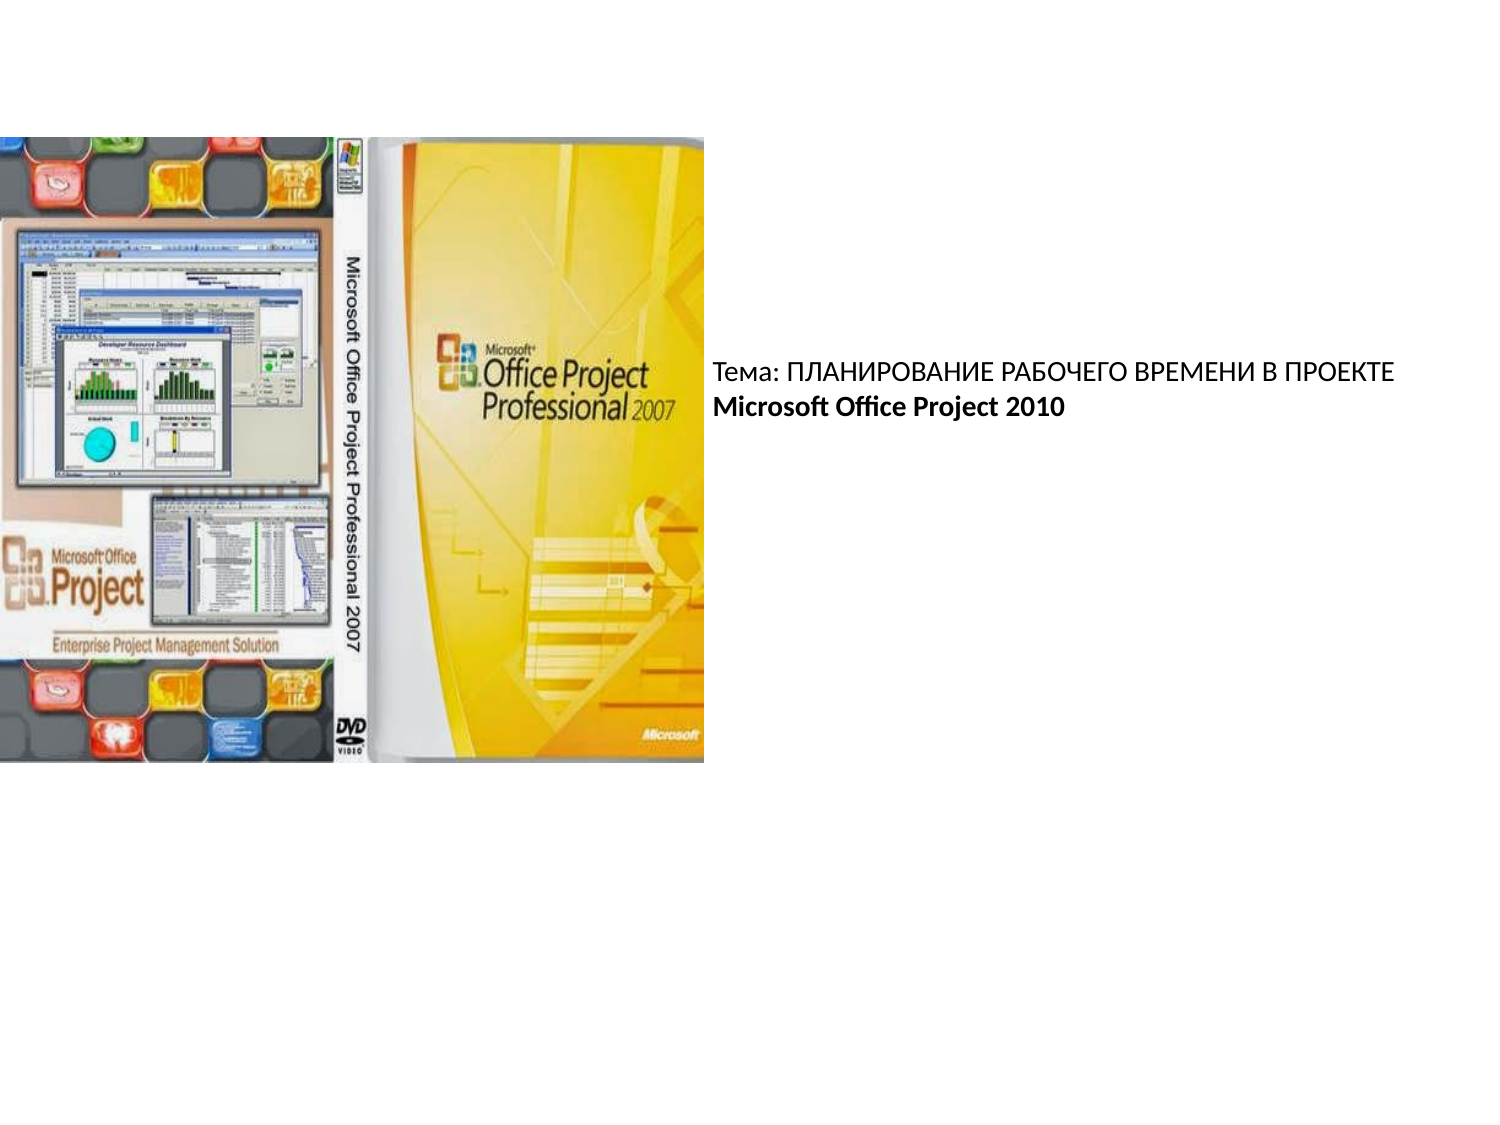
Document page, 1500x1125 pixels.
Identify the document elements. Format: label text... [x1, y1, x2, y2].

picture [0, 136, 704, 763]
title Тема: ПЛАНИРОВАНИЕ РАБОЧЕГО ВРЕМЕНИ В ПРОЕКТЕ Microsoft Office Project 2010 [707, 273, 1483, 449]
